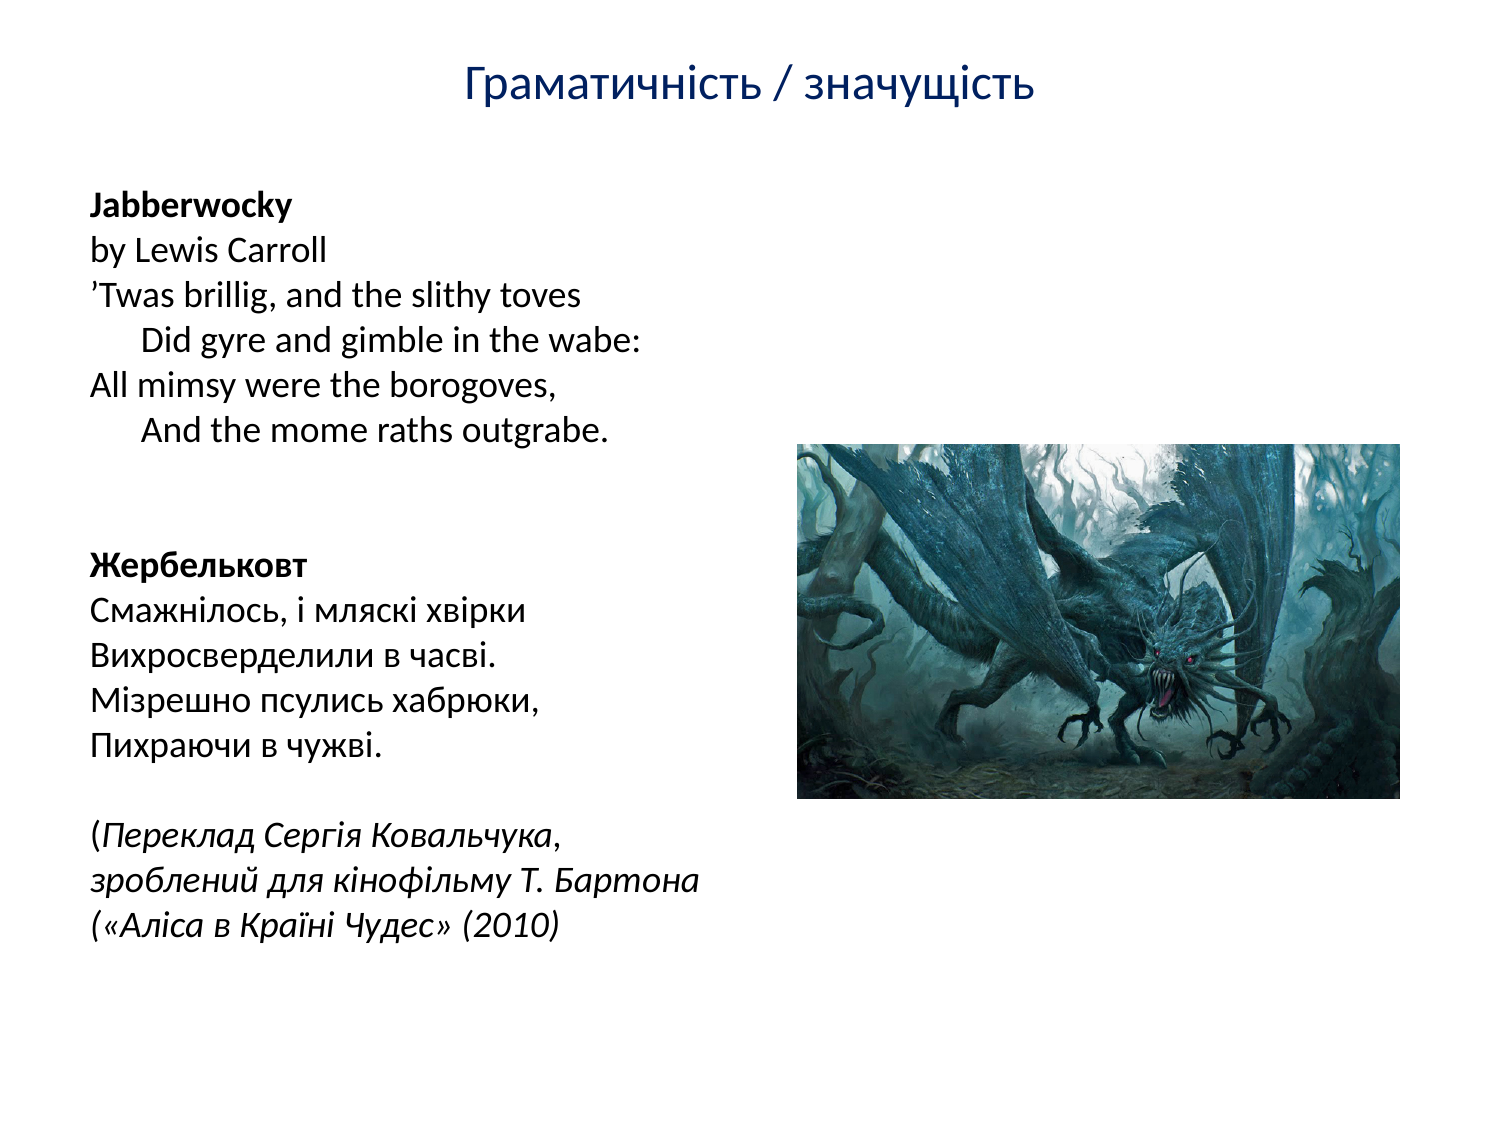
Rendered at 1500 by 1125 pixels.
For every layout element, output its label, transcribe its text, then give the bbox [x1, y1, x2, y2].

text_box Jabberwocky by Lewis Carroll ’Twas brillig, and the slithy toves Did gyre and gimble in the wabe: All mimsy were the borogoves, And the mome raths outgrabe. Жербельковт Смажнілось, і мляскі хвірки Вихросверделили в часві. Мізрешно псулись хабрюки, Пихраючи в чужві. (Переклад Сергія Ковальчука, зроблений для кінофільму Т. Бартона («Аліса в Країні Чудес» (2010) [75, 172, 1425, 1071]
picture [796, 444, 1400, 800]
text_box Граматичність / значущість [75, 45, 1425, 114]
